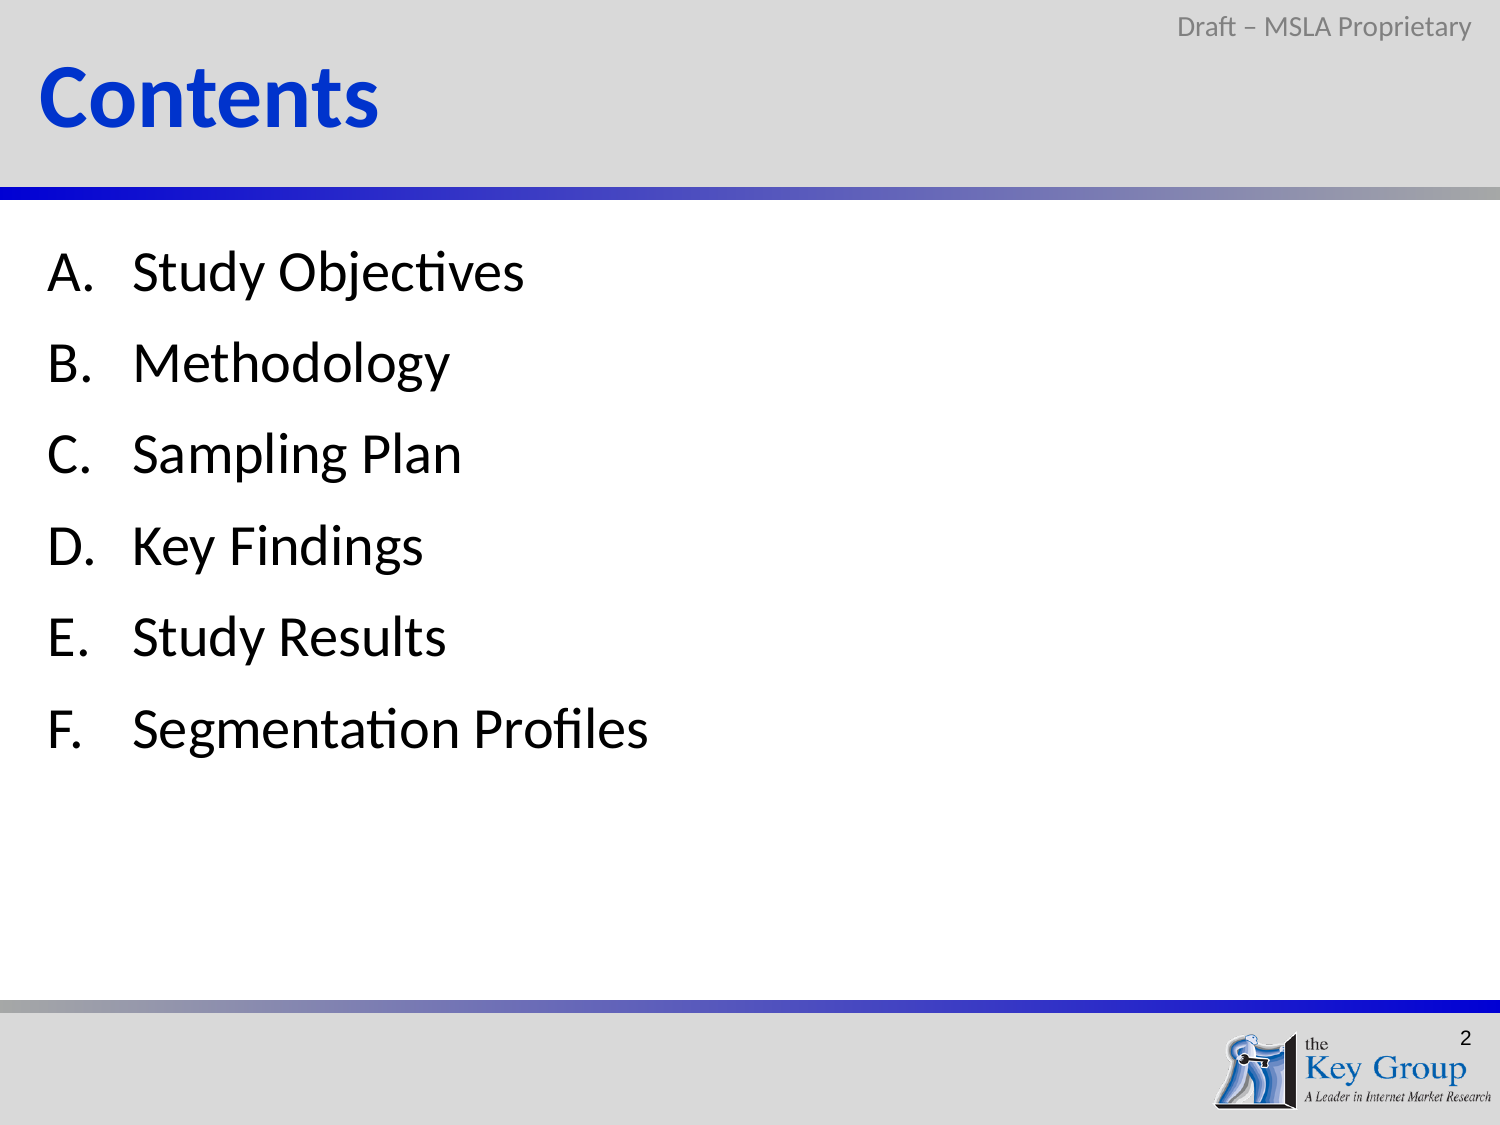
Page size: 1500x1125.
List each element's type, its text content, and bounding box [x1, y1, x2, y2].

picture [1212, 1017, 1500, 1111]
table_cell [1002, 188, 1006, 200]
list Contents [24, 27, 1025, 141]
text_box Study Objectives Methodology Sampling Plan Key Findings Study Results Segmentation Profiles [33, 215, 1434, 941]
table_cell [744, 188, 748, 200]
text_box Draft – MSLA Proprietary [1162, 0, 1500, 50]
table_cell 47% [920, 188, 925, 200]
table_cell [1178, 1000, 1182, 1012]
